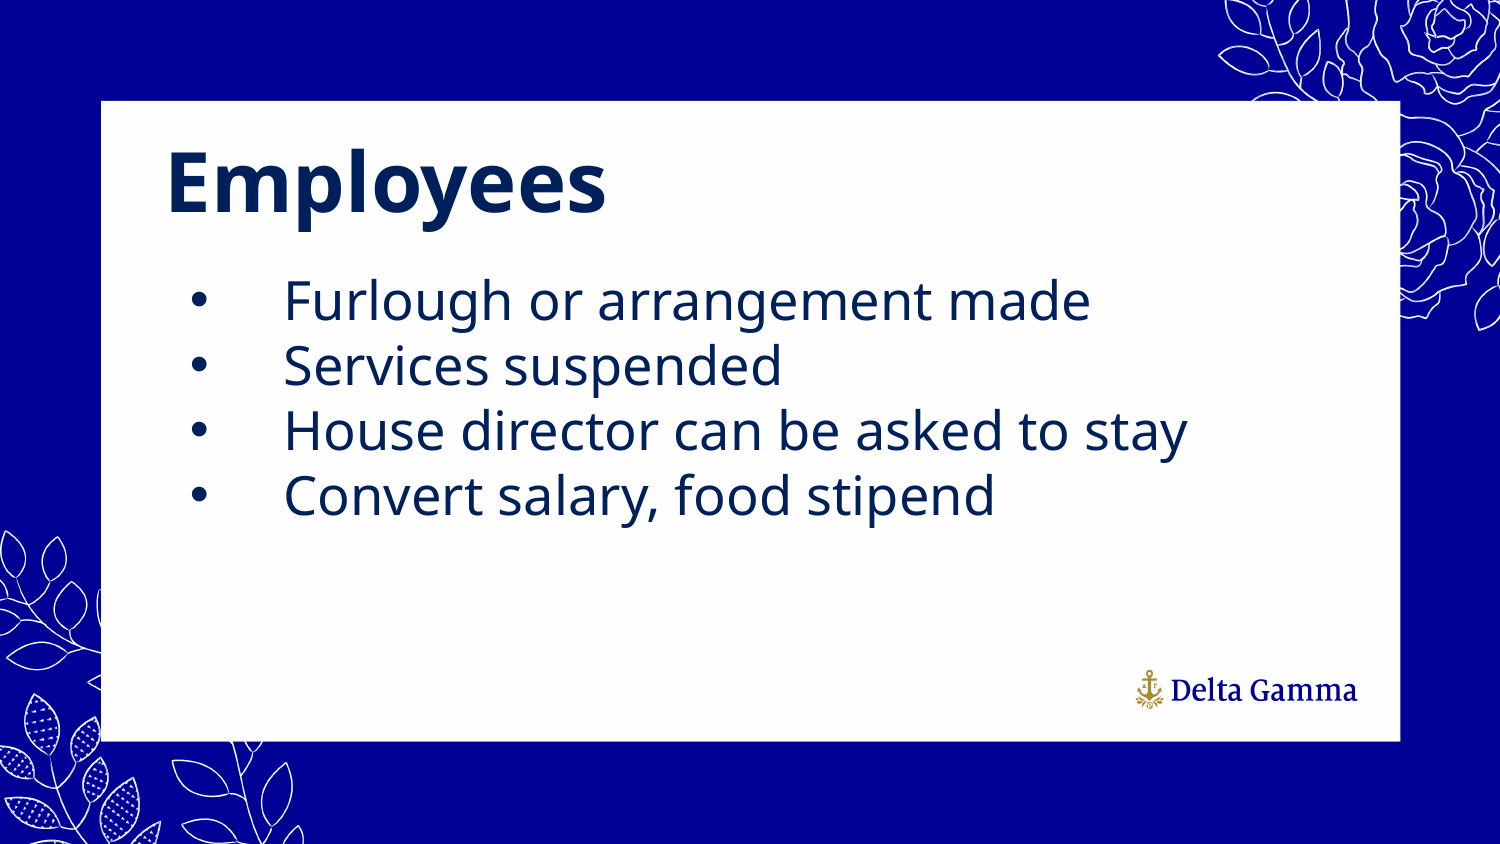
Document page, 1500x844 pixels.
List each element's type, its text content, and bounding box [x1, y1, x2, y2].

text_box Employees [150, 121, 1313, 237]
text_box Furlough or arrangement made Services suspended House director can be asked to stay Convert salary, food stipend [174, 259, 1338, 534]
picture [0, 0, 1500, 844]
